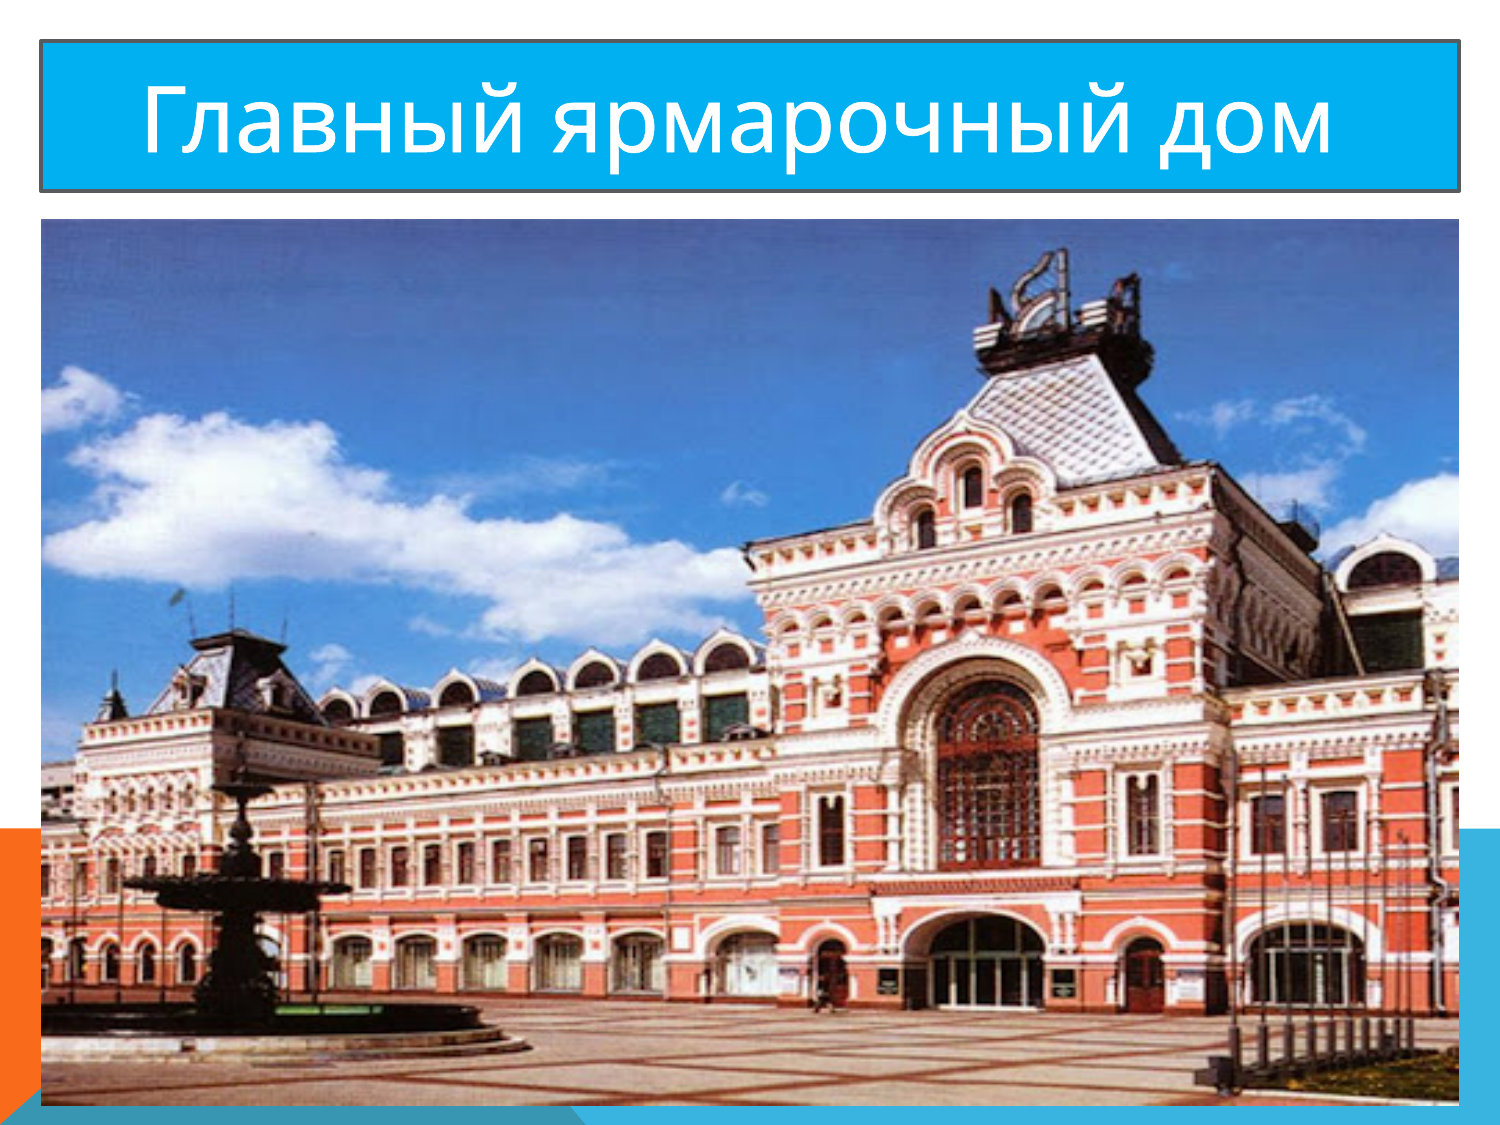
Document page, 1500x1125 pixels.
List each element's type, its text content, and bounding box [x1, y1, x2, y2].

picture [41, 219, 1459, 1107]
text_box [39, 39, 1461, 193]
text_box Главный ярмарочный дом [124, 52, 1352, 178]
